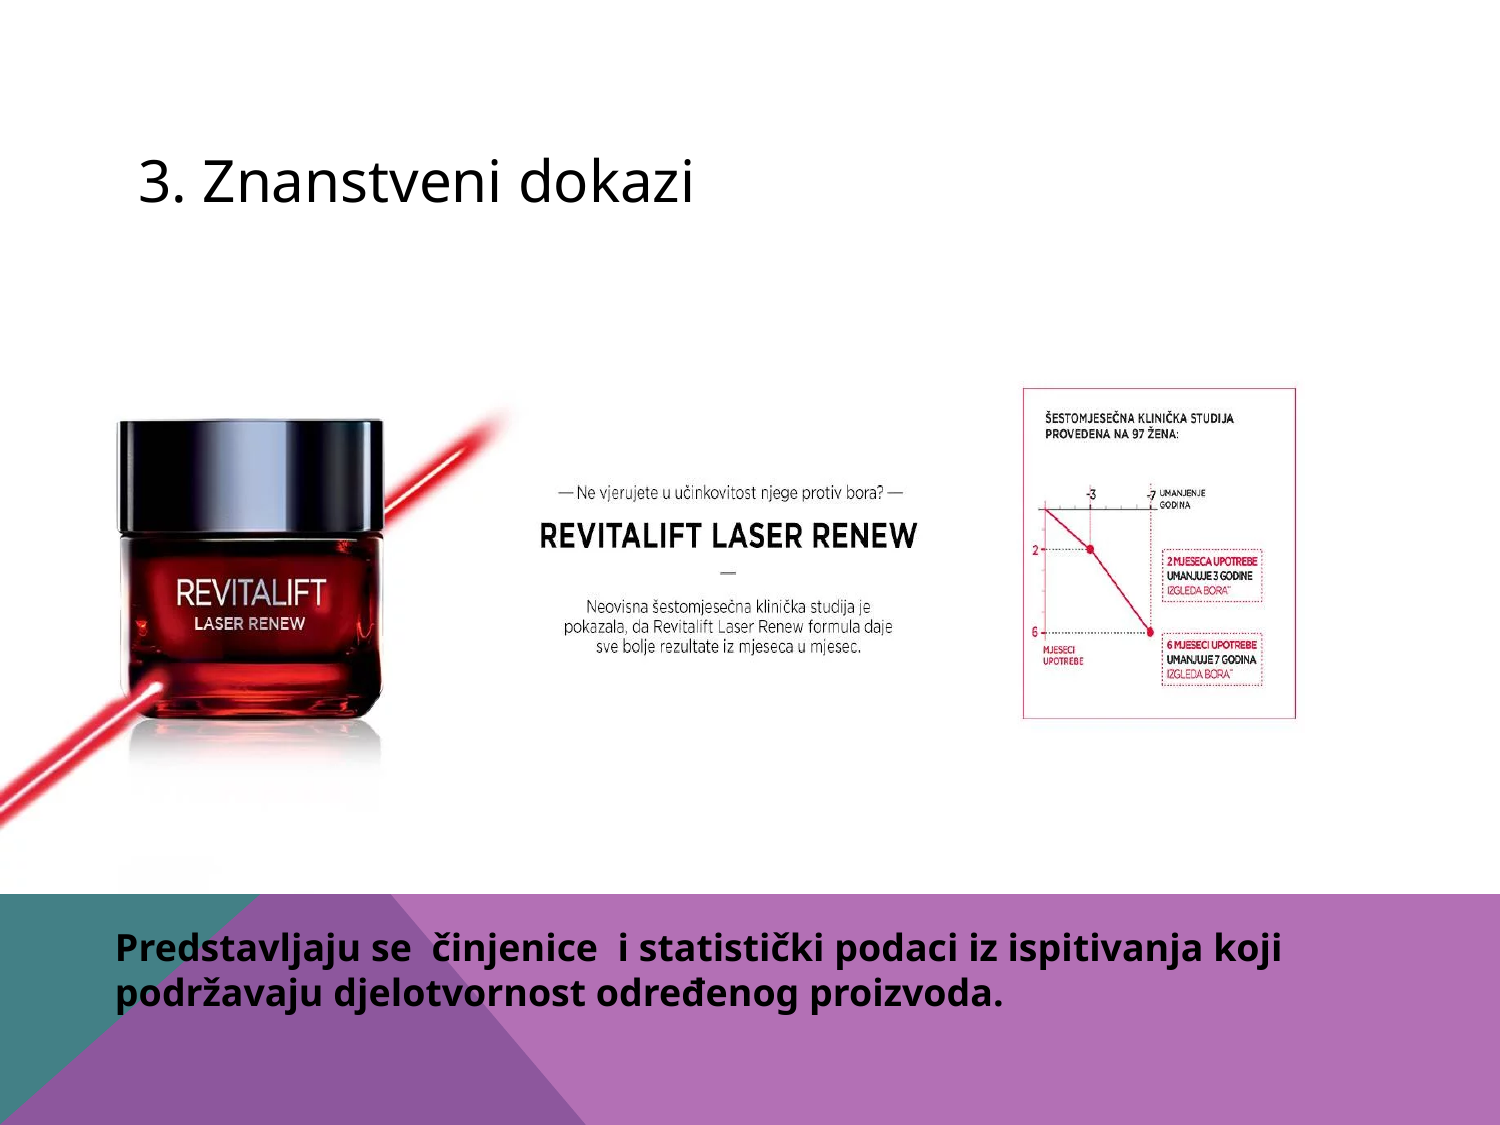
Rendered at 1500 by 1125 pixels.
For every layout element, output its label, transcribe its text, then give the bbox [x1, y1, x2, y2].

text_box 3. Znanstveni dokazi [123, 137, 987, 221]
picture [0, 222, 1500, 894]
text_box Predstavljaju se činjenice i statistički podaci iz ispitivanja koji podržavaju djelotvornost određenog proizvoda. [100, 916, 1388, 1022]
